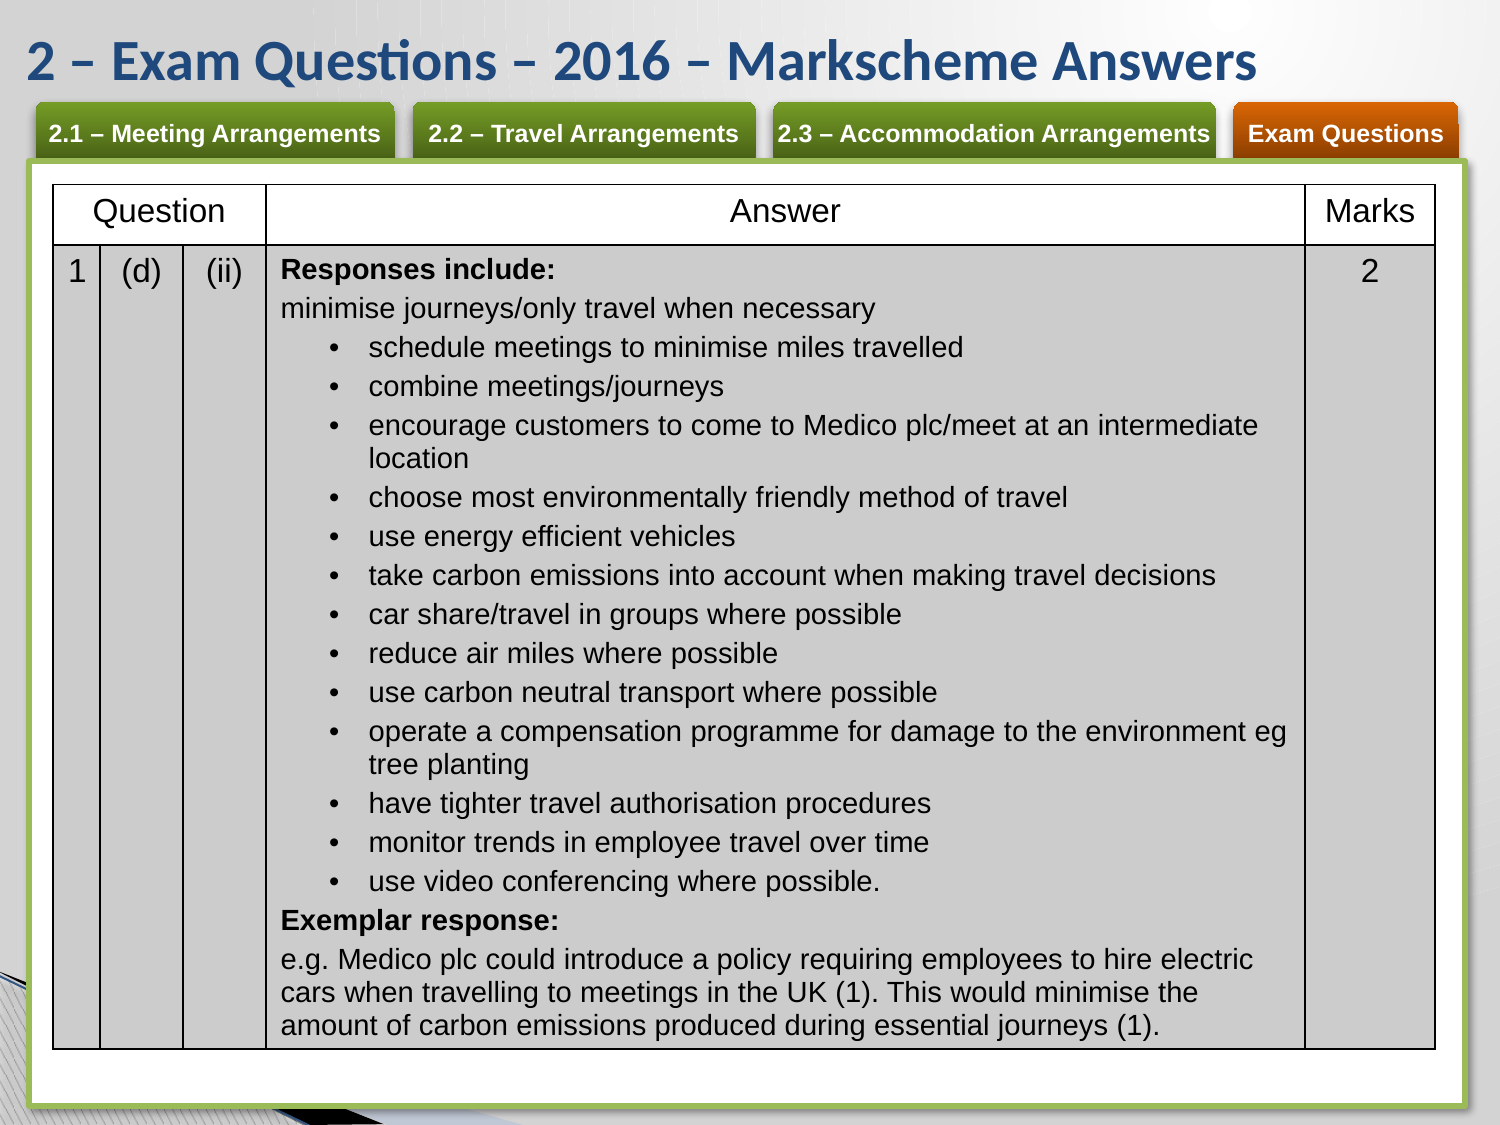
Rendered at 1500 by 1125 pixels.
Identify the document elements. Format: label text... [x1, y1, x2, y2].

table_header Question [54, 185, 265, 244]
table_cell (ii) [184, 246, 265, 1048]
table_header Marks [1306, 185, 1434, 244]
table_cell 1 [54, 246, 99, 1048]
table_cell Responses include: minimise journeys/only travel when necessary schedule meetings to minimise miles travelled combine meetings/journeys encourage customers to come to Medico plc/meet at an intermediate location choose most environmentally friendly method of travel use energy efficient vehicles take carbon emissions into account when making travel decisions car share/travel in groups where possible reduce air miles where possible use carbon neutral transport where possible operate a compensation programme for damage to the environment eg tree planting have tighter travel authorisation procedures monitor trends in employee travel over time use video conferencing where possible. Exemplar response: e.g. Medico plc could introduce a policy requiring employees to hire electric cars when travelling to meetings in the UK (1). This would minimise the amount of carbon emissions produced during essential journeys (1). [267, 246, 1304, 1048]
picture [281, 1114, 303, 1125]
table_header Answer [267, 185, 1304, 244]
table_cell 2 [1306, 246, 1434, 1048]
title 2 – Exam Questions – 2016 – Markscheme Answers [11, 11, 1465, 102]
table_cell (d) [101, 246, 182, 1048]
